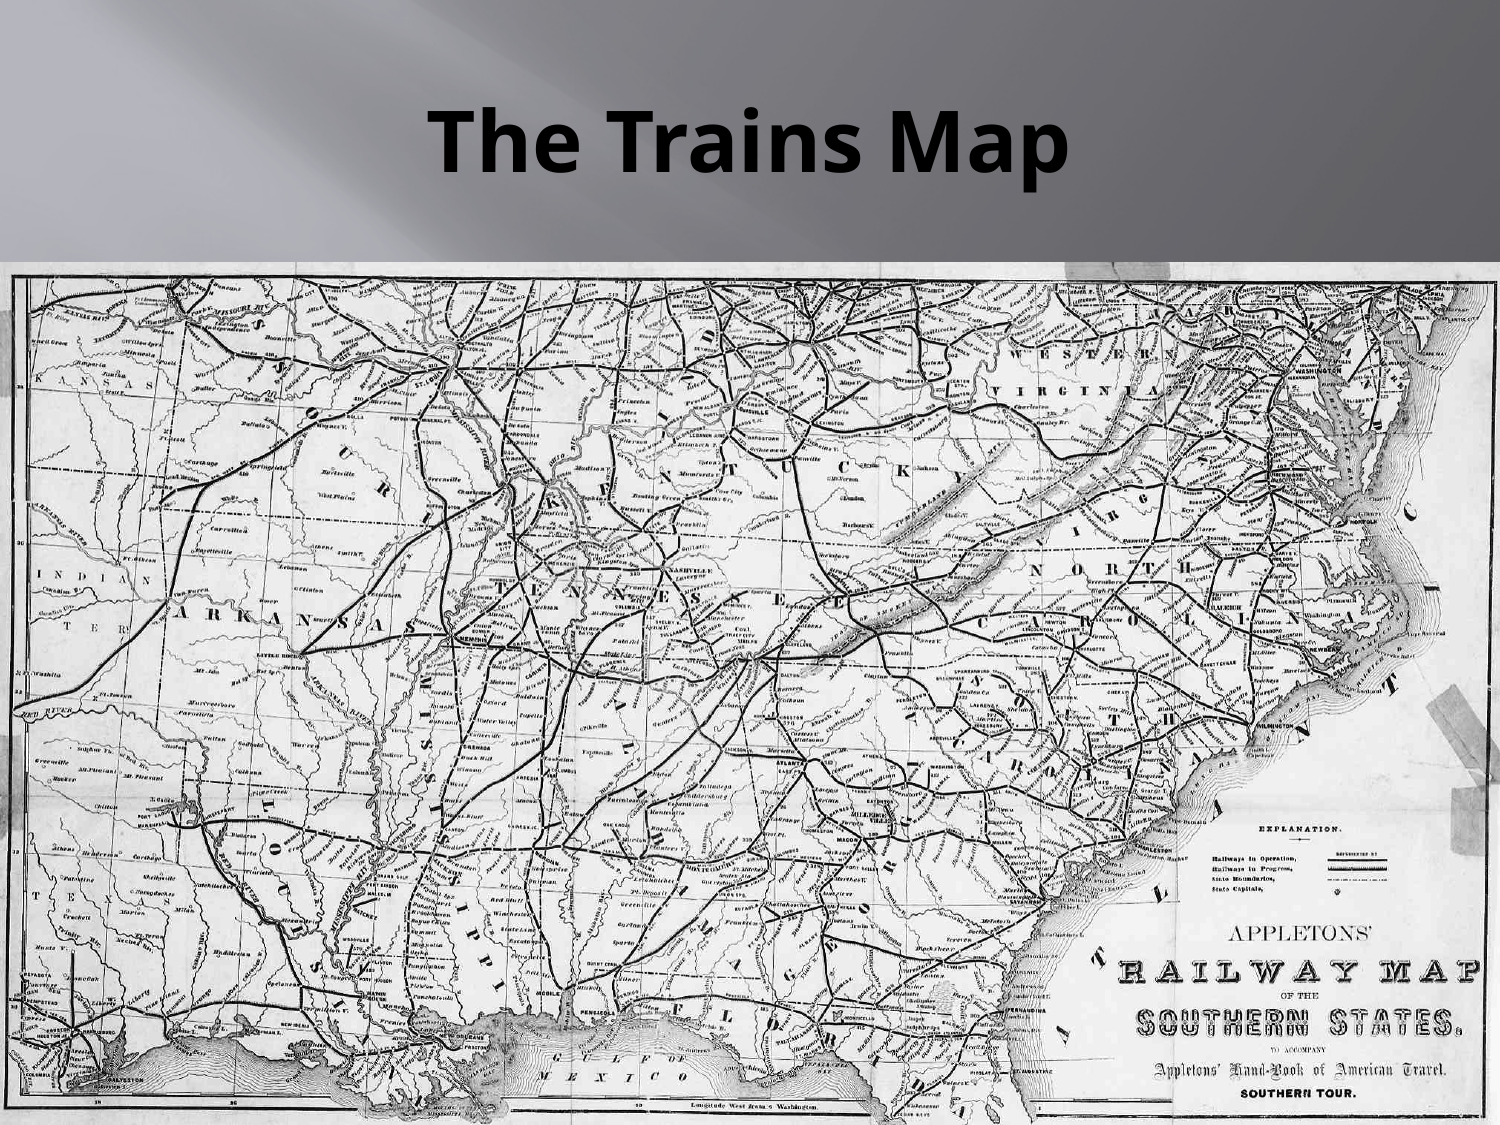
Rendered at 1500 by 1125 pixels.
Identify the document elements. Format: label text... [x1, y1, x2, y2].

title The Trains Map [75, 45, 1425, 233]
picture [0, 262, 1500, 1125]
